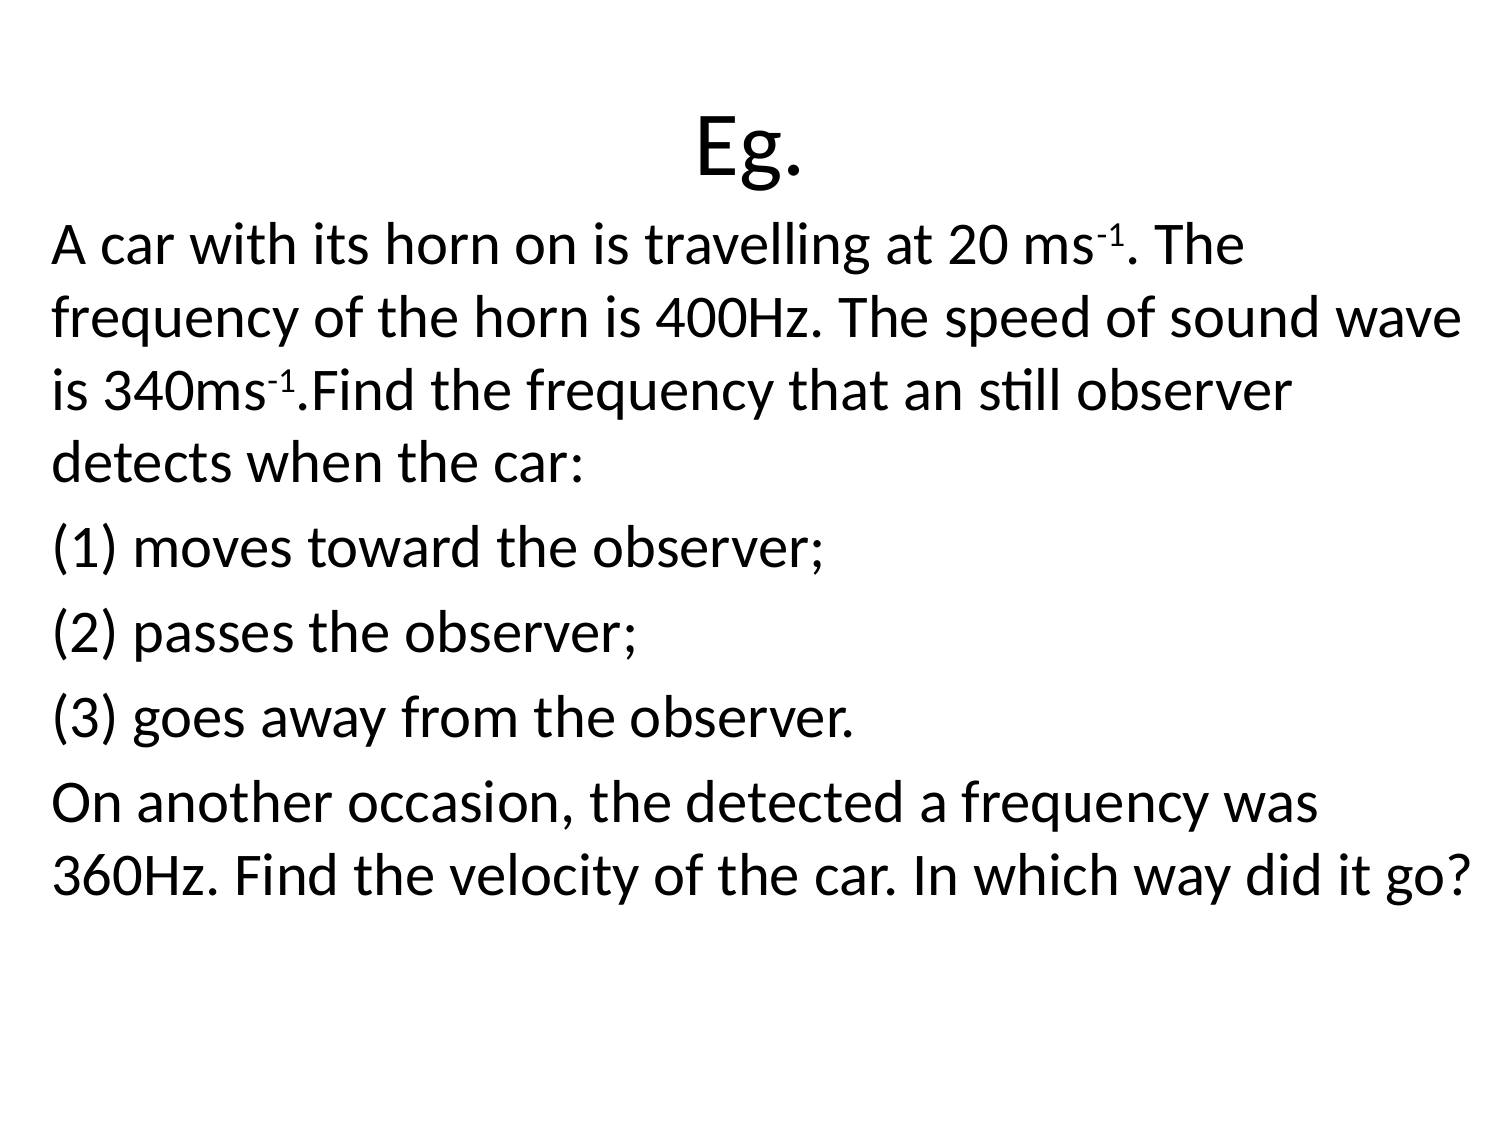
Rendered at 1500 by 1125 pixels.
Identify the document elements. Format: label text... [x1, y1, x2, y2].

title Eg. [75, 45, 1425, 196]
list A car with its horn on is travelling at 20 ms-1. The frequency of the horn is 400Hz. The speed of sound wave is 340ms-1.Find the frequency that an still observer detects when the car: (1) moves toward the observer; (2) passes the observer; (3) goes away from the observer. On another occasion, the detected a frequency was 360Hz. Find the velocity of the car. In which way did it go? [36, 196, 1500, 939]
